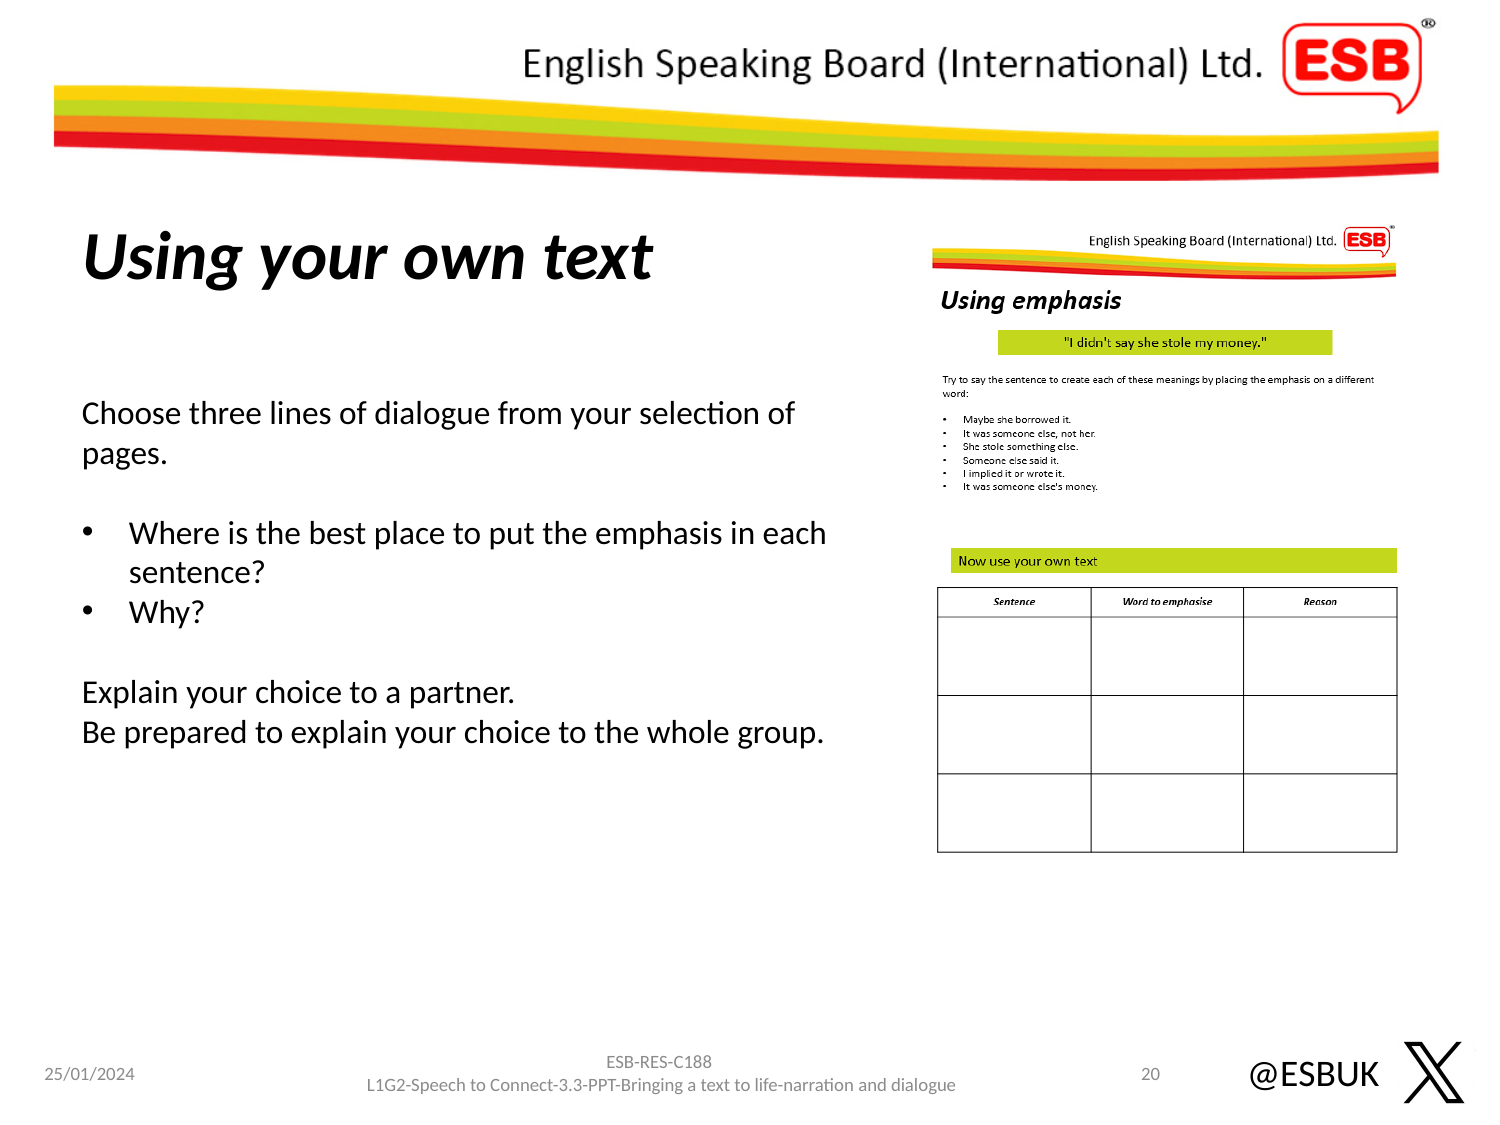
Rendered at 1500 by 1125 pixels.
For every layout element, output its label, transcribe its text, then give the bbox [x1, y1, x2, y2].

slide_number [29, 1042, 348, 1103]
footer ESB-RES-C188 L1G2-Speech to Connect-3.3-PPT-Bringing a text to life-narration and dialogue [348, 1042, 930, 1103]
picture [0, 0, 1500, 189]
title Using your own text [67, 209, 1361, 305]
text_box Choose three lines of dialogue from your selection of pages. Where is the best place to put the emphasis in each sentence? Why? Explain your choice to a partner. Be prepared to explain your choice to the whole group. [67, 383, 871, 758]
picture [923, 210, 1412, 868]
picture [1395, 1029, 1476, 1116]
slide_number 20 [930, 1042, 1176, 1103]
